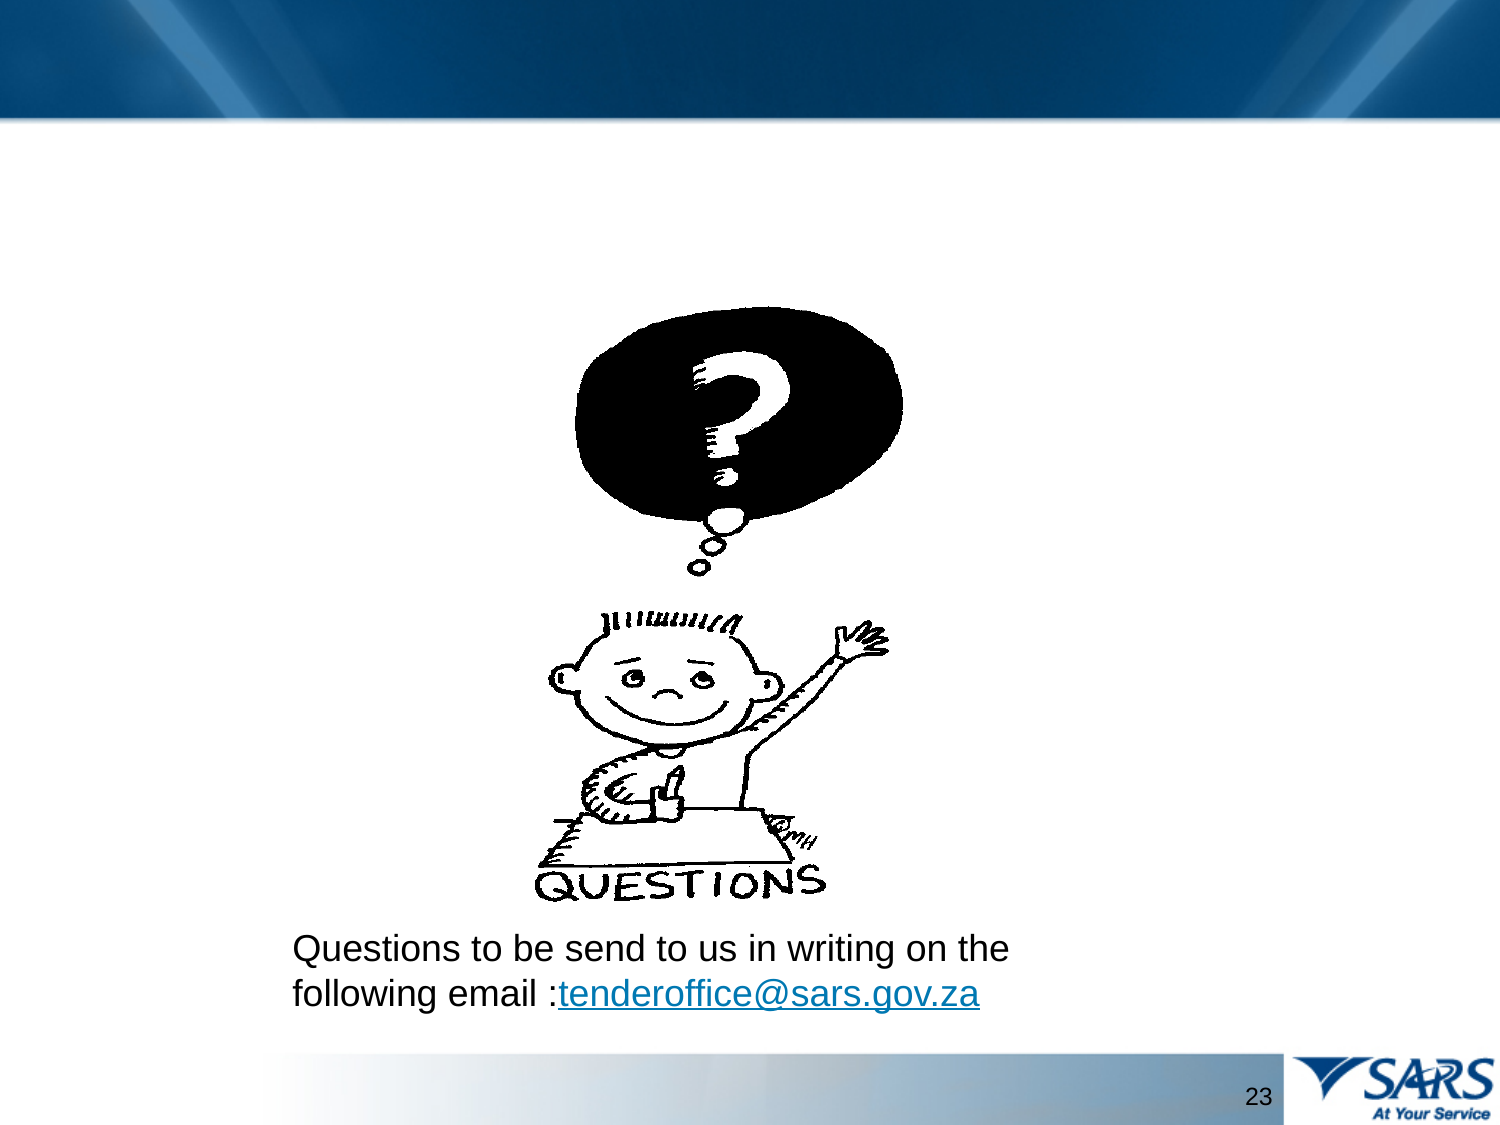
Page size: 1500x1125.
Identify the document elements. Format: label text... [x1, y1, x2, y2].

text_box Questions to be send to us in writing on the following email :tenderoffice@sars.gov.za [277, 916, 1028, 1021]
slide_number 23 [1188, 1079, 1330, 1111]
picture [0, 0, 1500, 1125]
